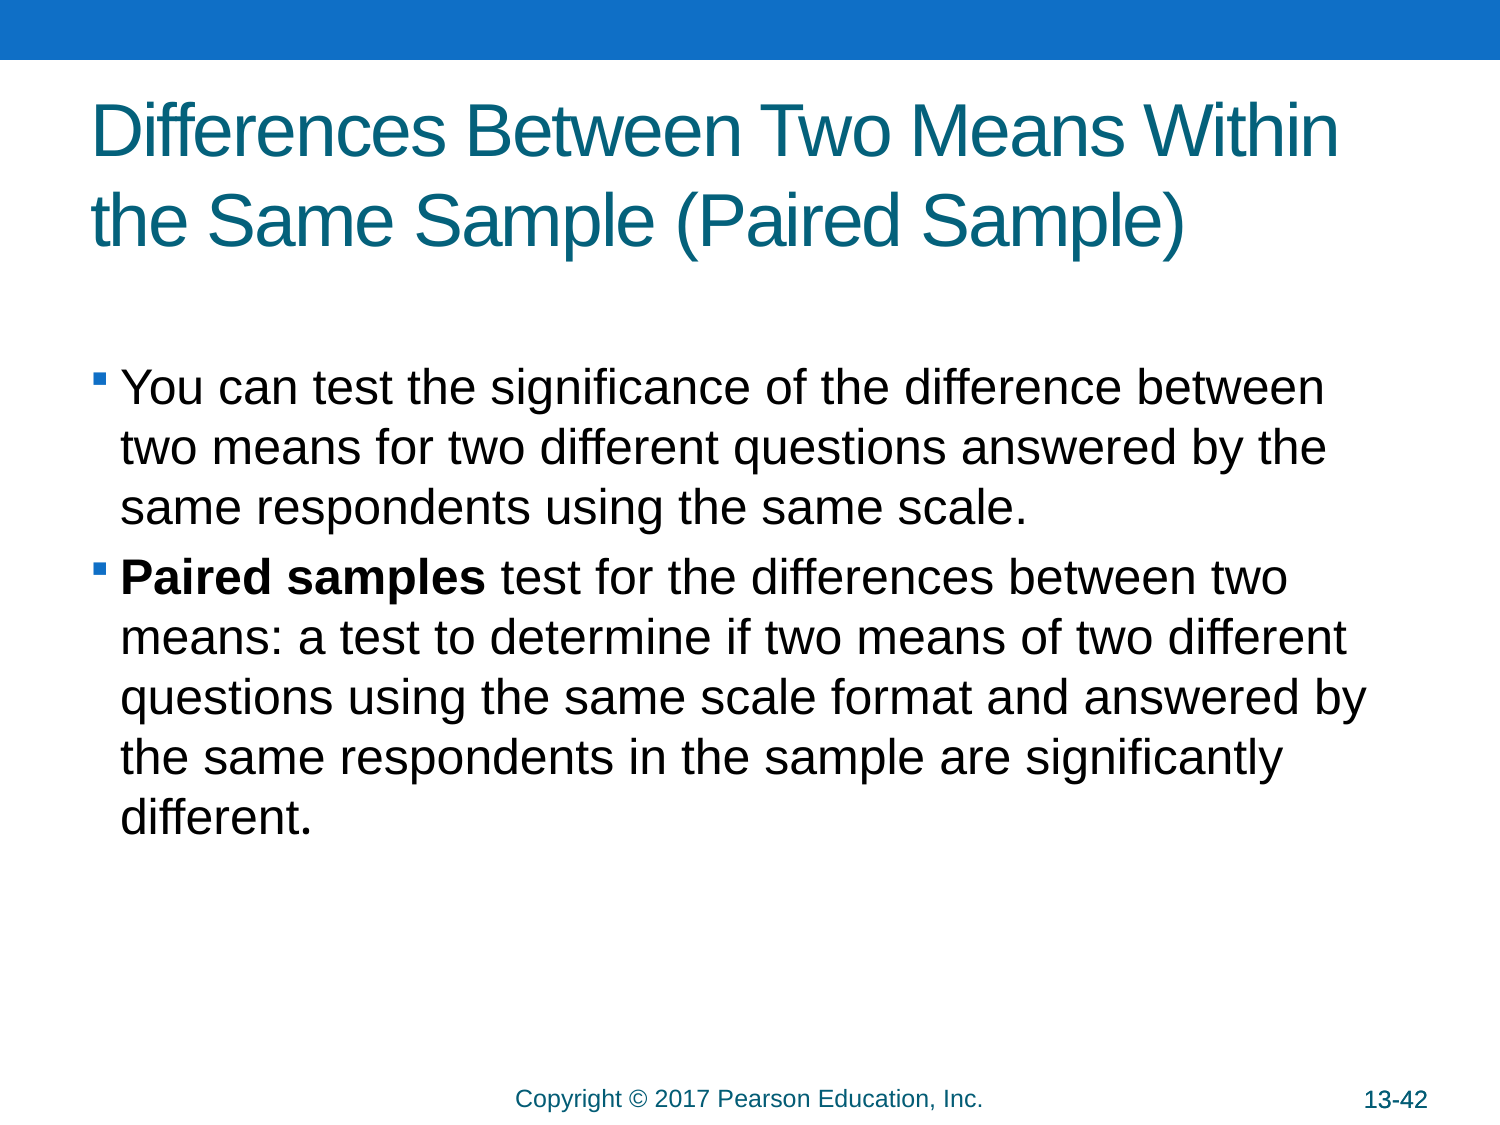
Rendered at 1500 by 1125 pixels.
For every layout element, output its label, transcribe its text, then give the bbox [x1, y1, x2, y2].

title Differences Between Two Means Within the Same Sample (Paired Sample) [75, 90, 1425, 253]
picture [641, 1100, 647, 1107]
list You can test the significance of the difference between two means for two different questions answered by the same respondents using the same scale. Paired samples test for the differences between two means: a test to determine if two means of two different questions using the same scale format and answered by the same respondents in the sample are significantly different. [75, 346, 1425, 1063]
